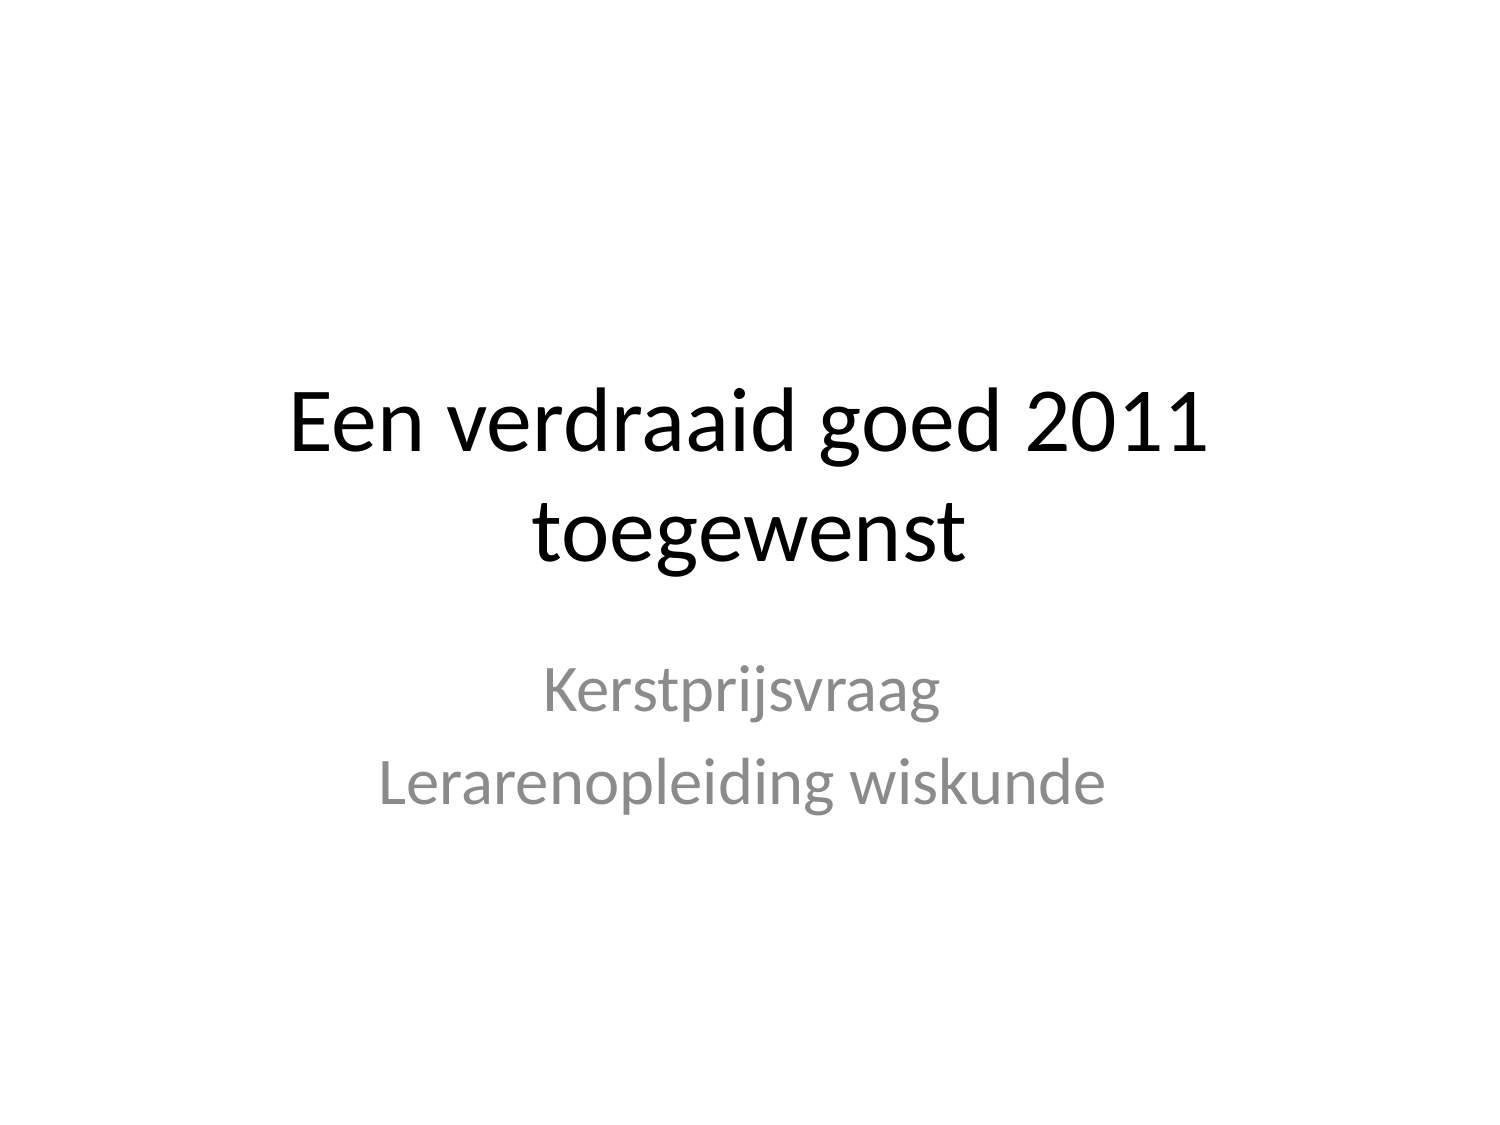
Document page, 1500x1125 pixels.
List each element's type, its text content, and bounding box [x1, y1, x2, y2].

title Een verdraaid goed 2011 toegewenst [112, 349, 1388, 591]
subtitle Kerstprijsvraag Lerarenopleiding wiskunde [225, 637, 1275, 925]
